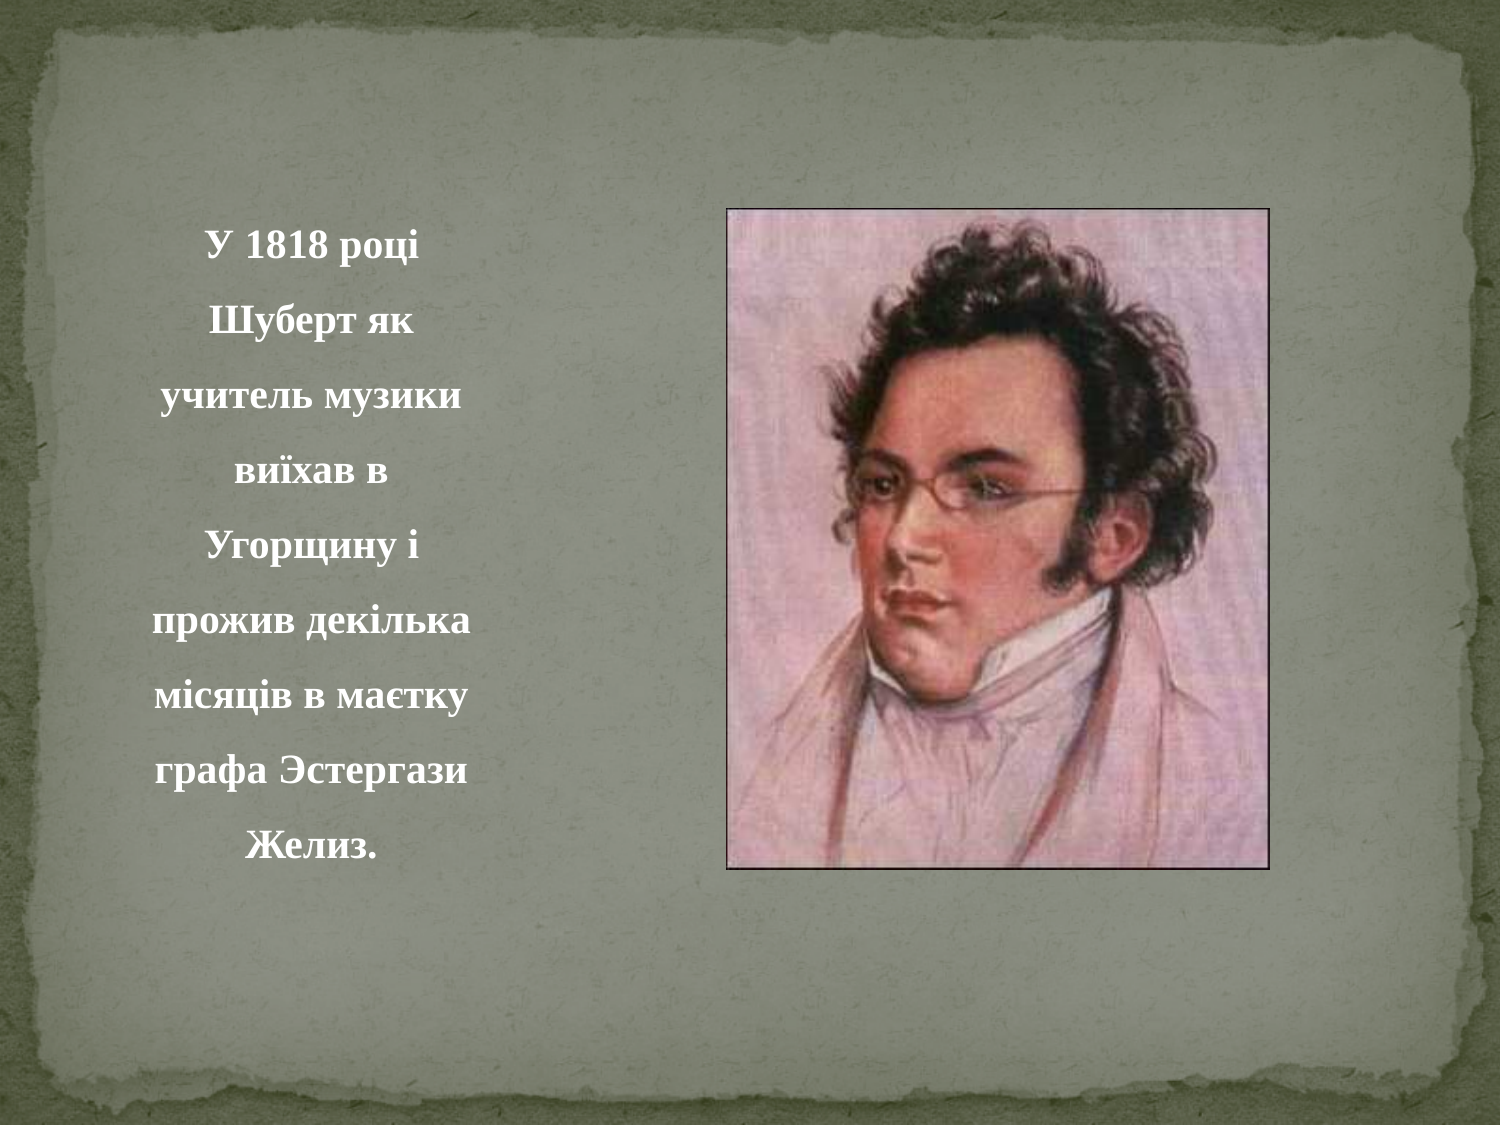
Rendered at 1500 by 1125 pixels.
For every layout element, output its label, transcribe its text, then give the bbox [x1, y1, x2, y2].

picture [726, 208, 1270, 870]
text_box У 1818 році Шуберт як учитель музики виїхав в Угорщину і прожив декілька місяців в маєтку графа Эстергази Желиз. [123, 184, 499, 875]
